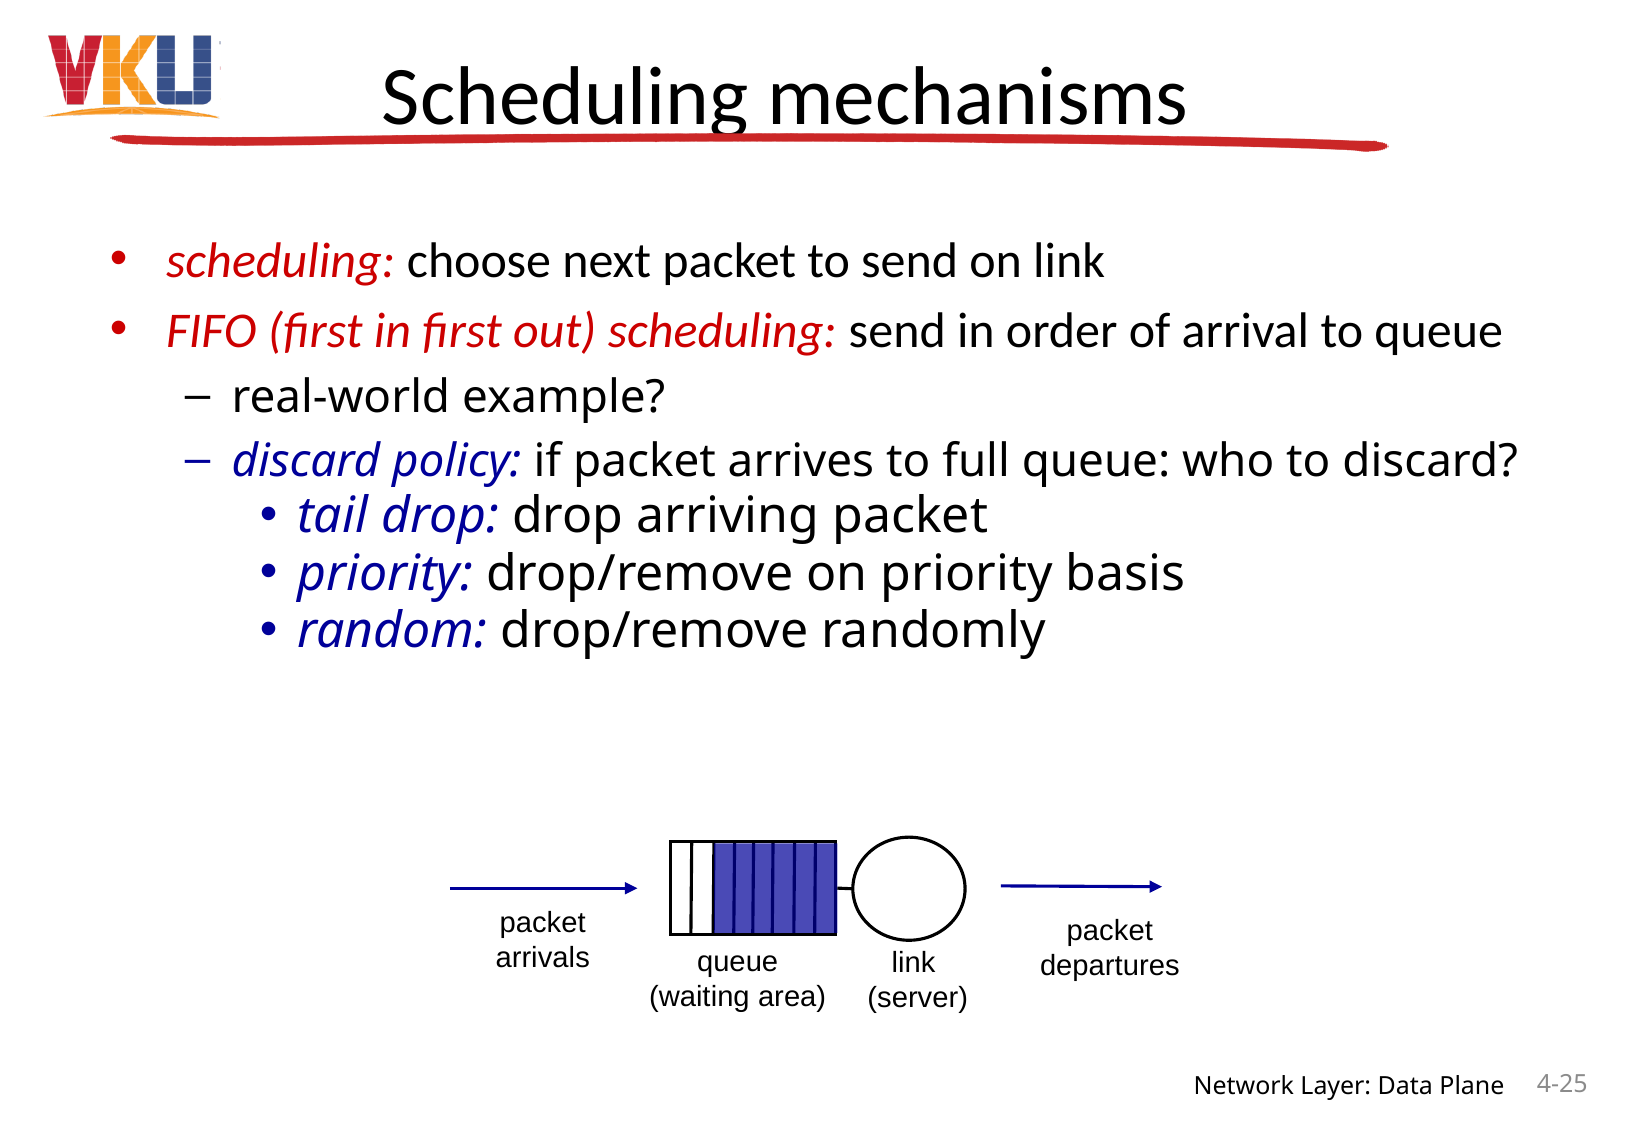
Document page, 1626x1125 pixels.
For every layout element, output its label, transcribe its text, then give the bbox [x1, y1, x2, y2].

picture [103, 128, 1405, 157]
text_box link (server) [844, 935, 984, 1021]
title Scheduling mechanisms [94, 0, 1476, 186]
slide_number 4-25 [1502, 1062, 1603, 1107]
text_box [670, 841, 838, 935]
text_box [852, 837, 966, 935]
text_box queue (waiting area) [634, 934, 842, 1020]
picture [32, 21, 94, 129]
text_box packet arrivals [480, 896, 605, 981]
text_box packet departures [1025, 903, 1195, 989]
footer Network Layer: Data Plane [1132, 1062, 1502, 1102]
list scheduling: choose next packet to send on link FIFO (first in first out) scheduling: send in order of arrival to queue real-world example? discard policy: if packet arrives to full queue: who to discard? tail drop: drop arriving packet priority: drop/remove on priority basis random: drop/remove randomly [94, 219, 1564, 808]
